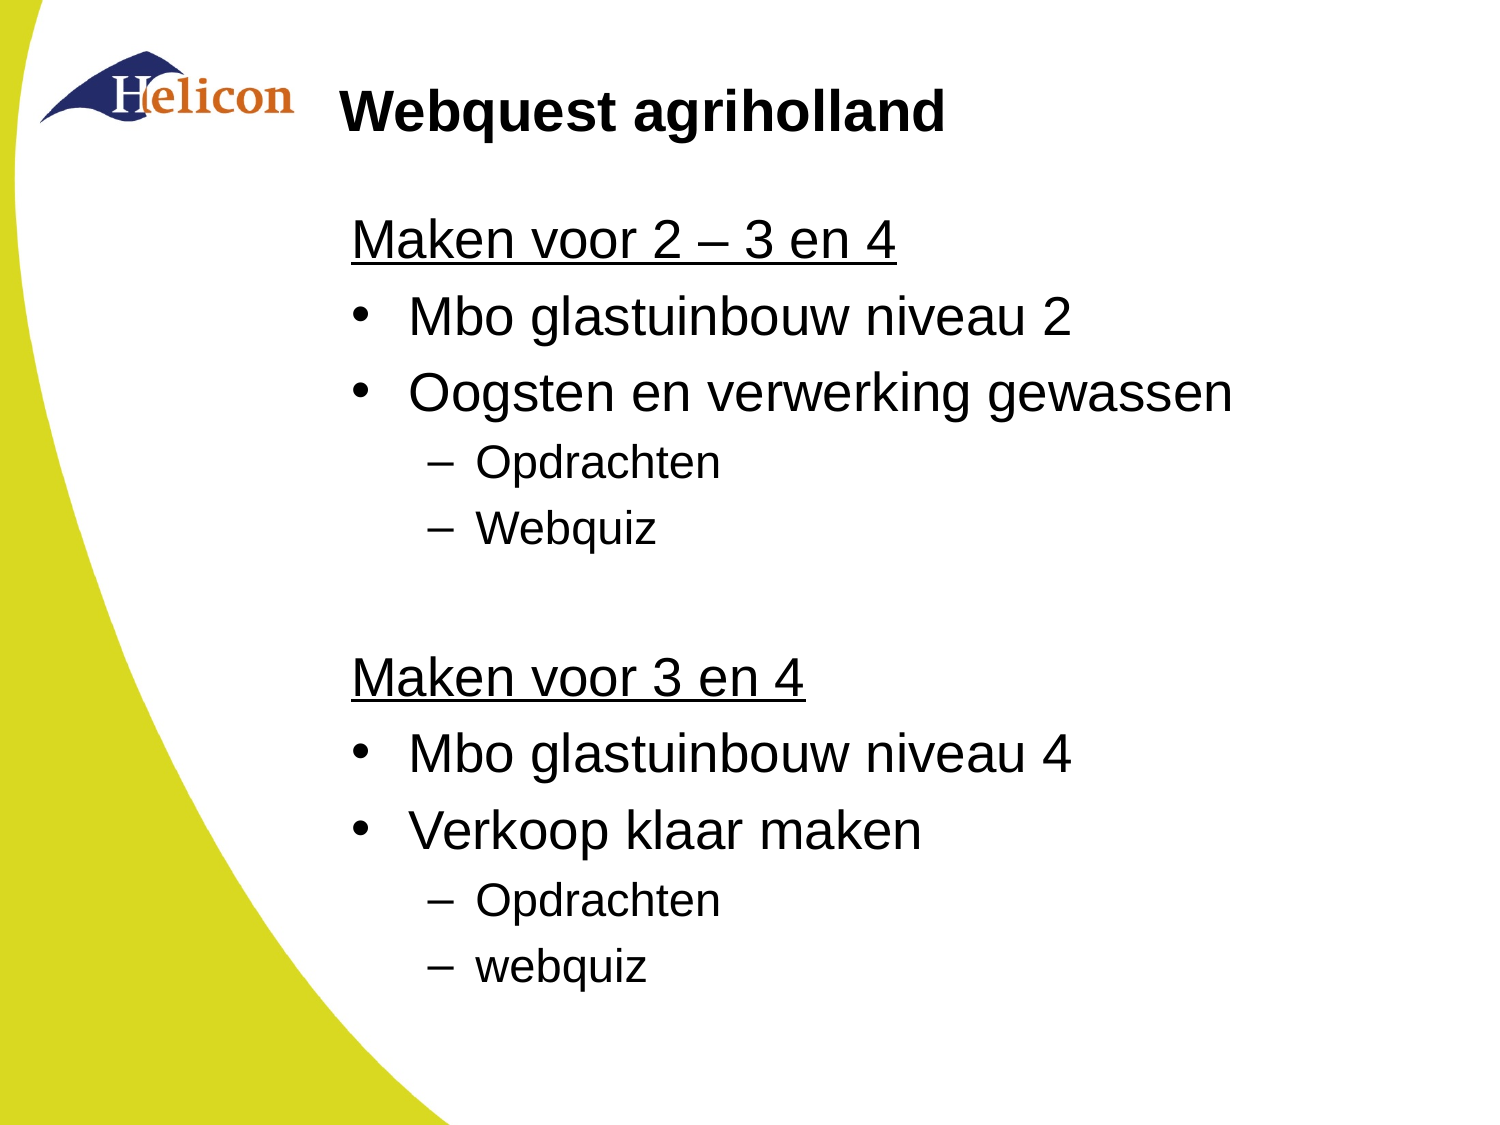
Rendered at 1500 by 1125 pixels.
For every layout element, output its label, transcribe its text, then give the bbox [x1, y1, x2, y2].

list Maken voor 2 – 3 en 4 Mbo glastuinbouw niveau 2 Oogsten en verwerking gewassen Opdrachten Webquiz Maken voor 3 en 4 Mbo glastuinbouw niveau 4 Verkoop klaar maken Opdrachten webquiz [336, 196, 1425, 1005]
title Webquest agriholland [324, 54, 1415, 161]
picture [0, 0, 1500, 1125]
